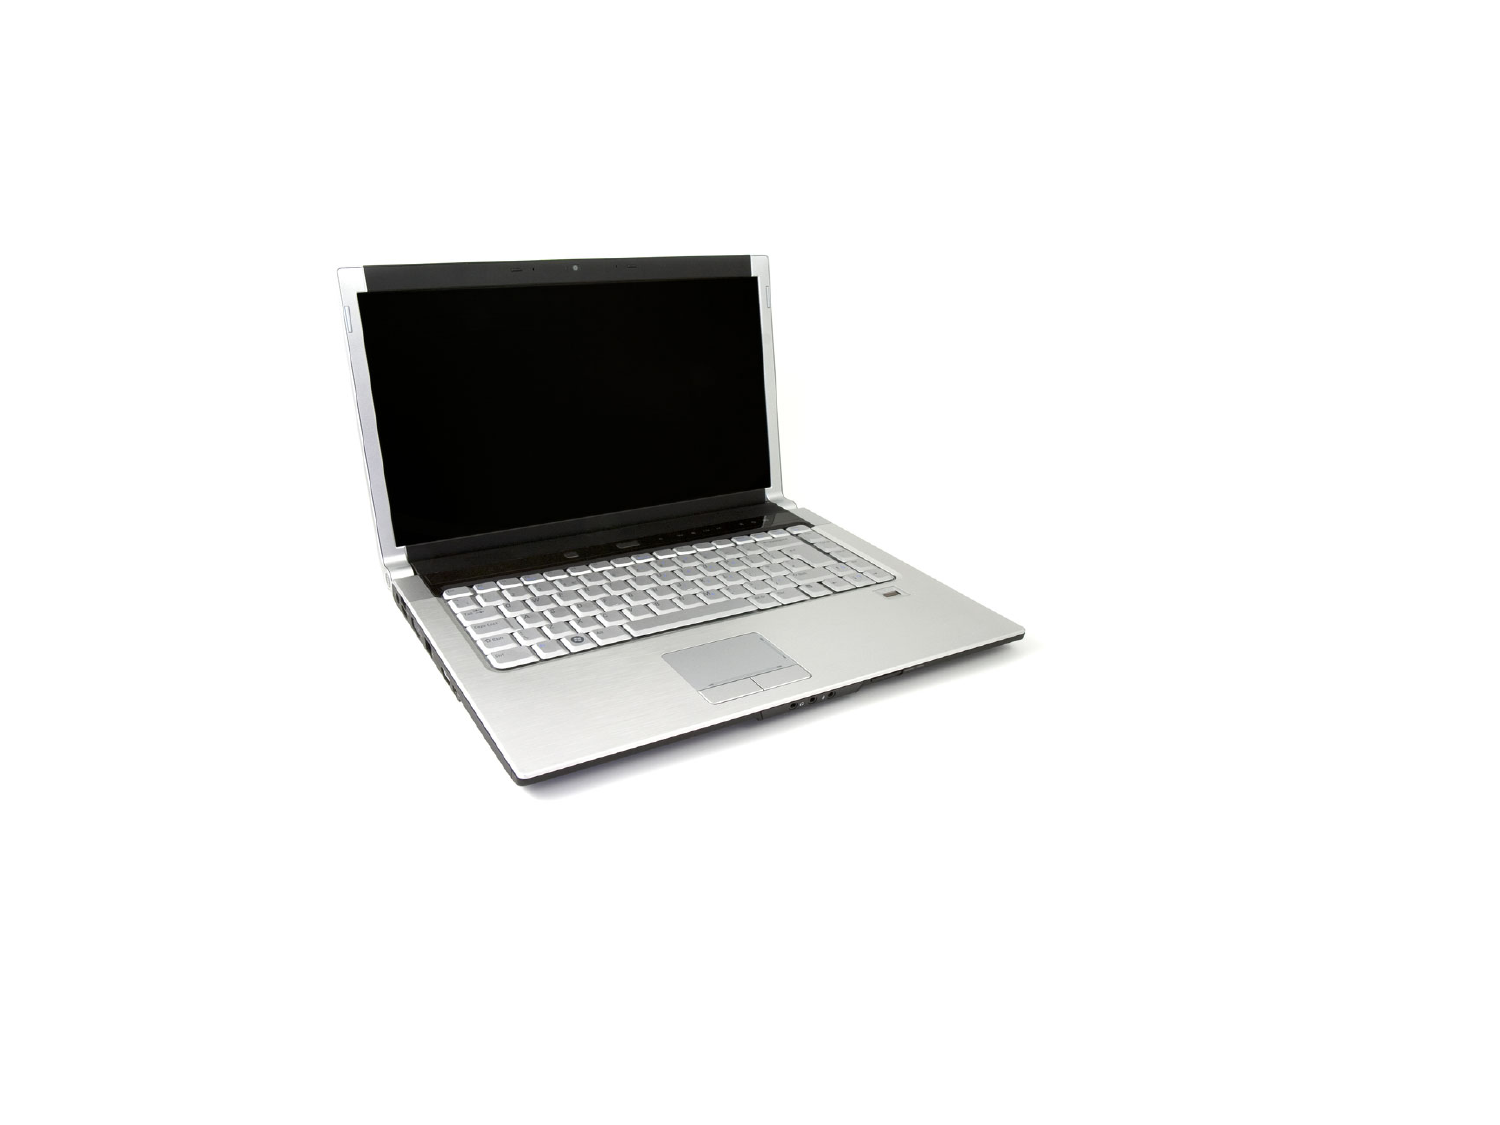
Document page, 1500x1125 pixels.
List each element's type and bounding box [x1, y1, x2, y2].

picture [137, 199, 1251, 838]
